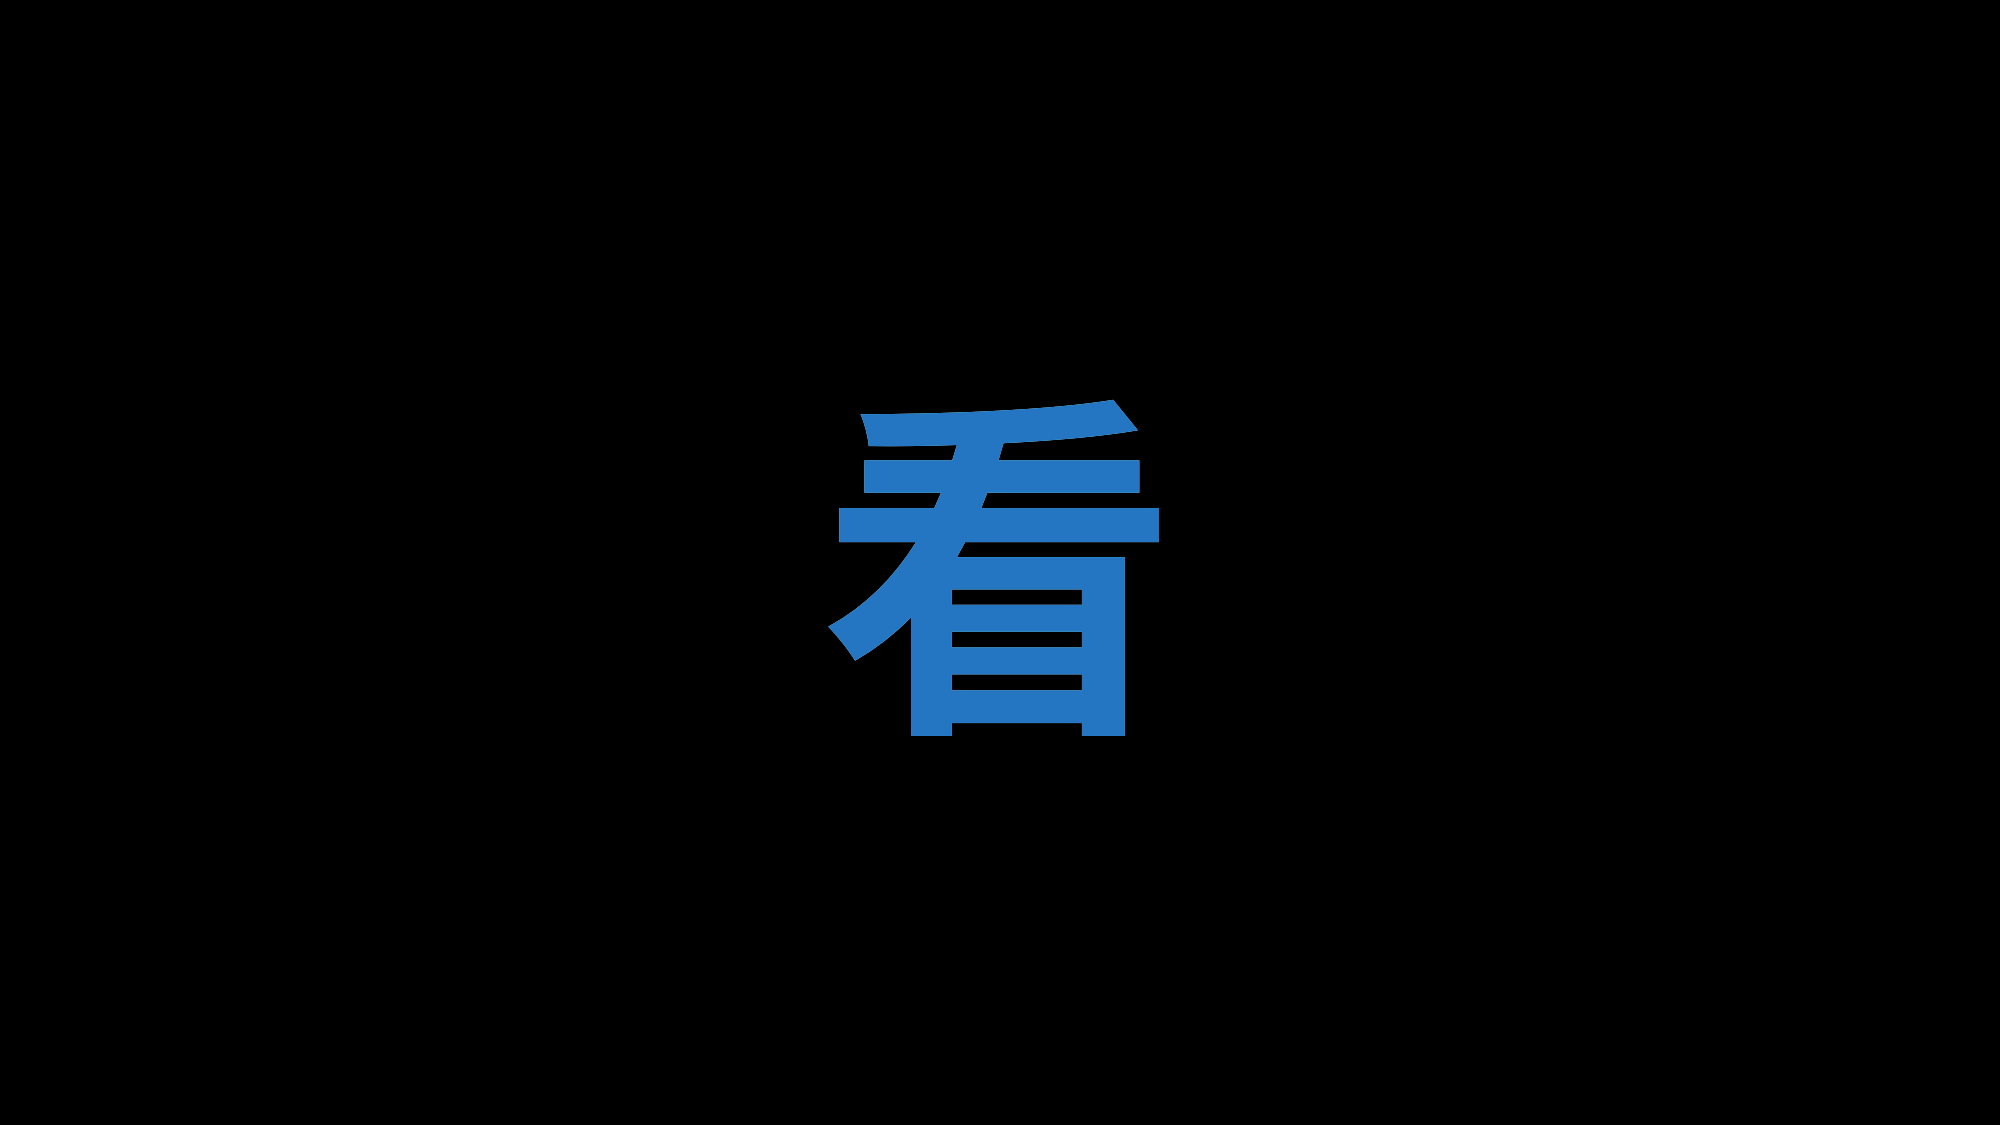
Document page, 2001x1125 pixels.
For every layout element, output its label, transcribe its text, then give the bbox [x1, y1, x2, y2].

text_box 看 [0, 337, 2000, 783]
